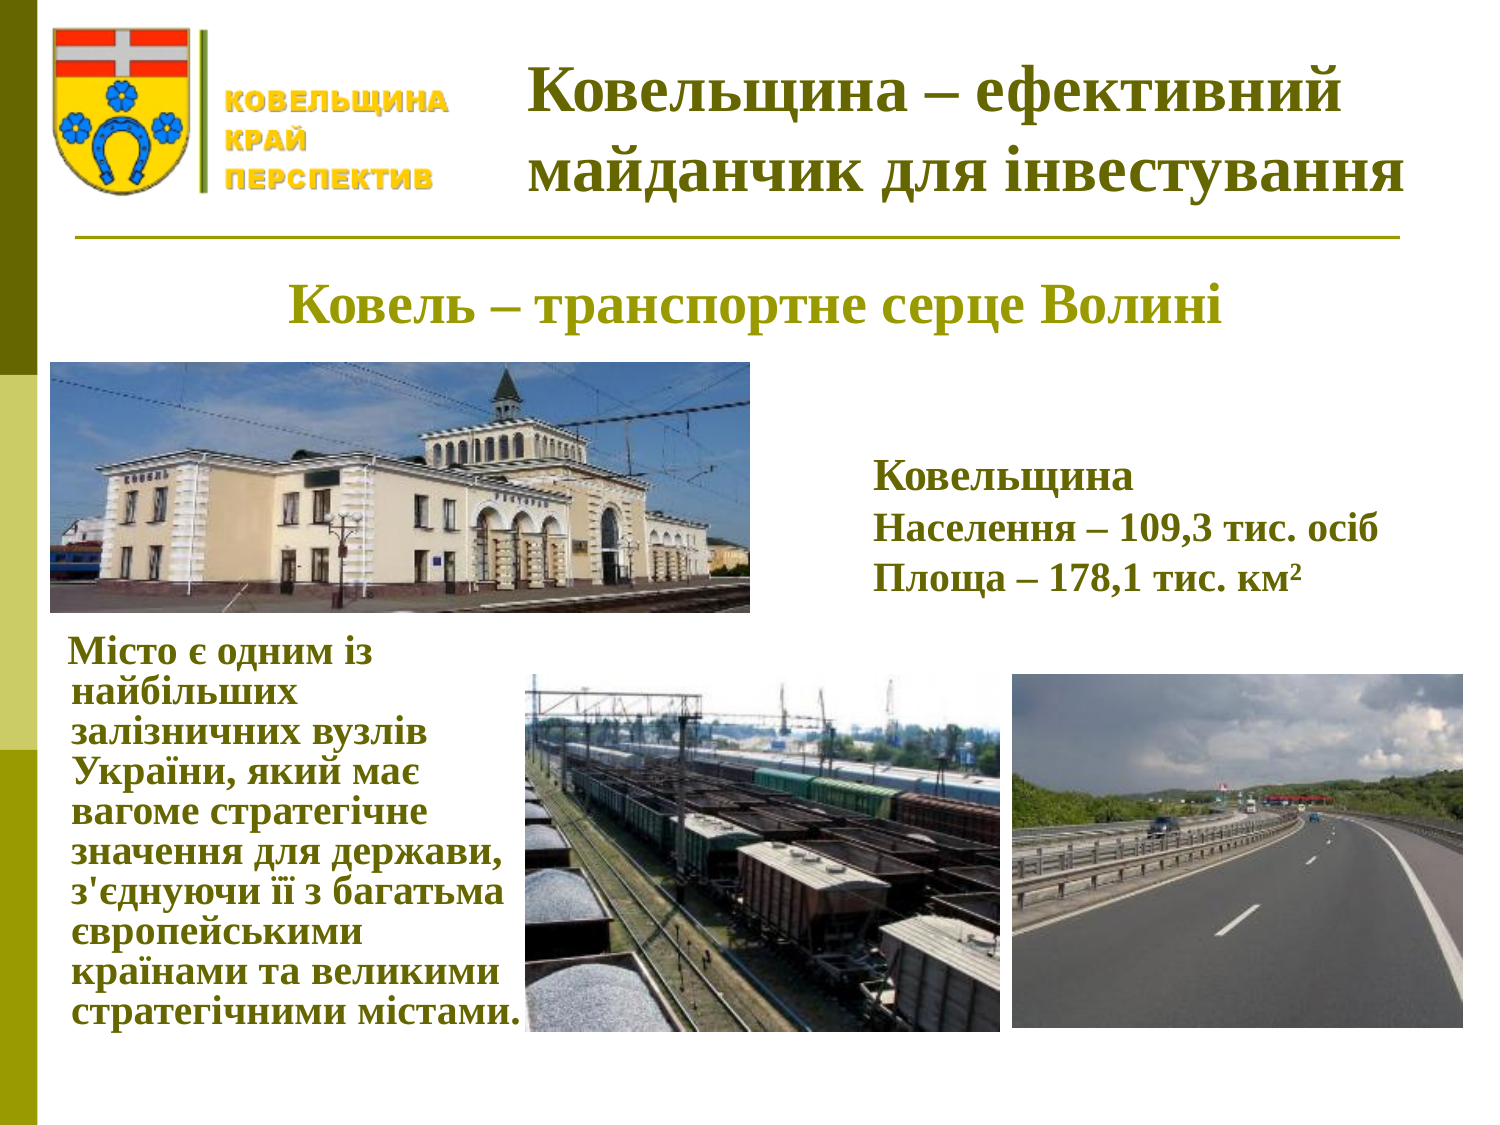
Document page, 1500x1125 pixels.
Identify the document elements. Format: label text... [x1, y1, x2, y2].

picture [1012, 674, 1463, 1028]
picture [524, 674, 1000, 1032]
picture [49, 24, 455, 198]
text_box Ковельщина – ефективний майданчик для інвестування [512, 49, 1463, 200]
text_box Ковельщина Населення – 109,3 тис. осіб Площа – 178,1 тис. км² [799, 437, 1413, 608]
title Ковель – транспортне серце Волині [50, 249, 1463, 350]
picture [49, 362, 750, 613]
text_box Місто є одним із найбільших залізничних вузлів України, який має вагоме стратегічне значення для держави, з'єднуючи її з багатьма європейськими країнами та великими стратегічними містами. [0, 624, 538, 1050]
